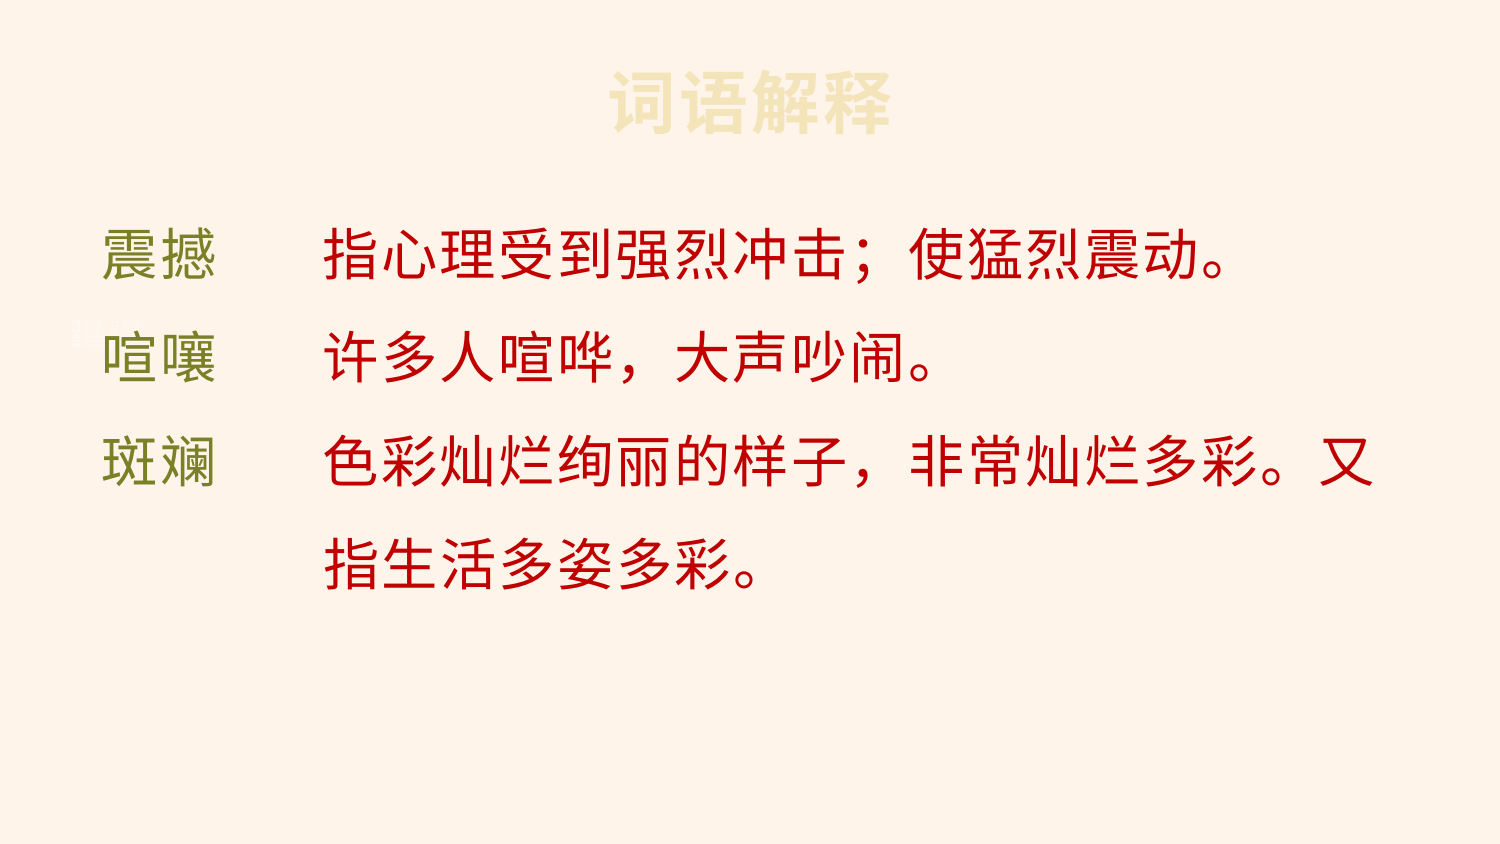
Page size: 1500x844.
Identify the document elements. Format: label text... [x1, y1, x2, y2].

list 震撼 指心理受到强烈冲击；使猛烈震动。 喧嚷 许多人喧哗，大声吵闹。 斑斓 色彩灿烂绚丽的样子，非常灿烂多彩。又 指生活多姿多彩。 [90, 193, 1426, 663]
title 词语解释 [82, 54, 1418, 109]
